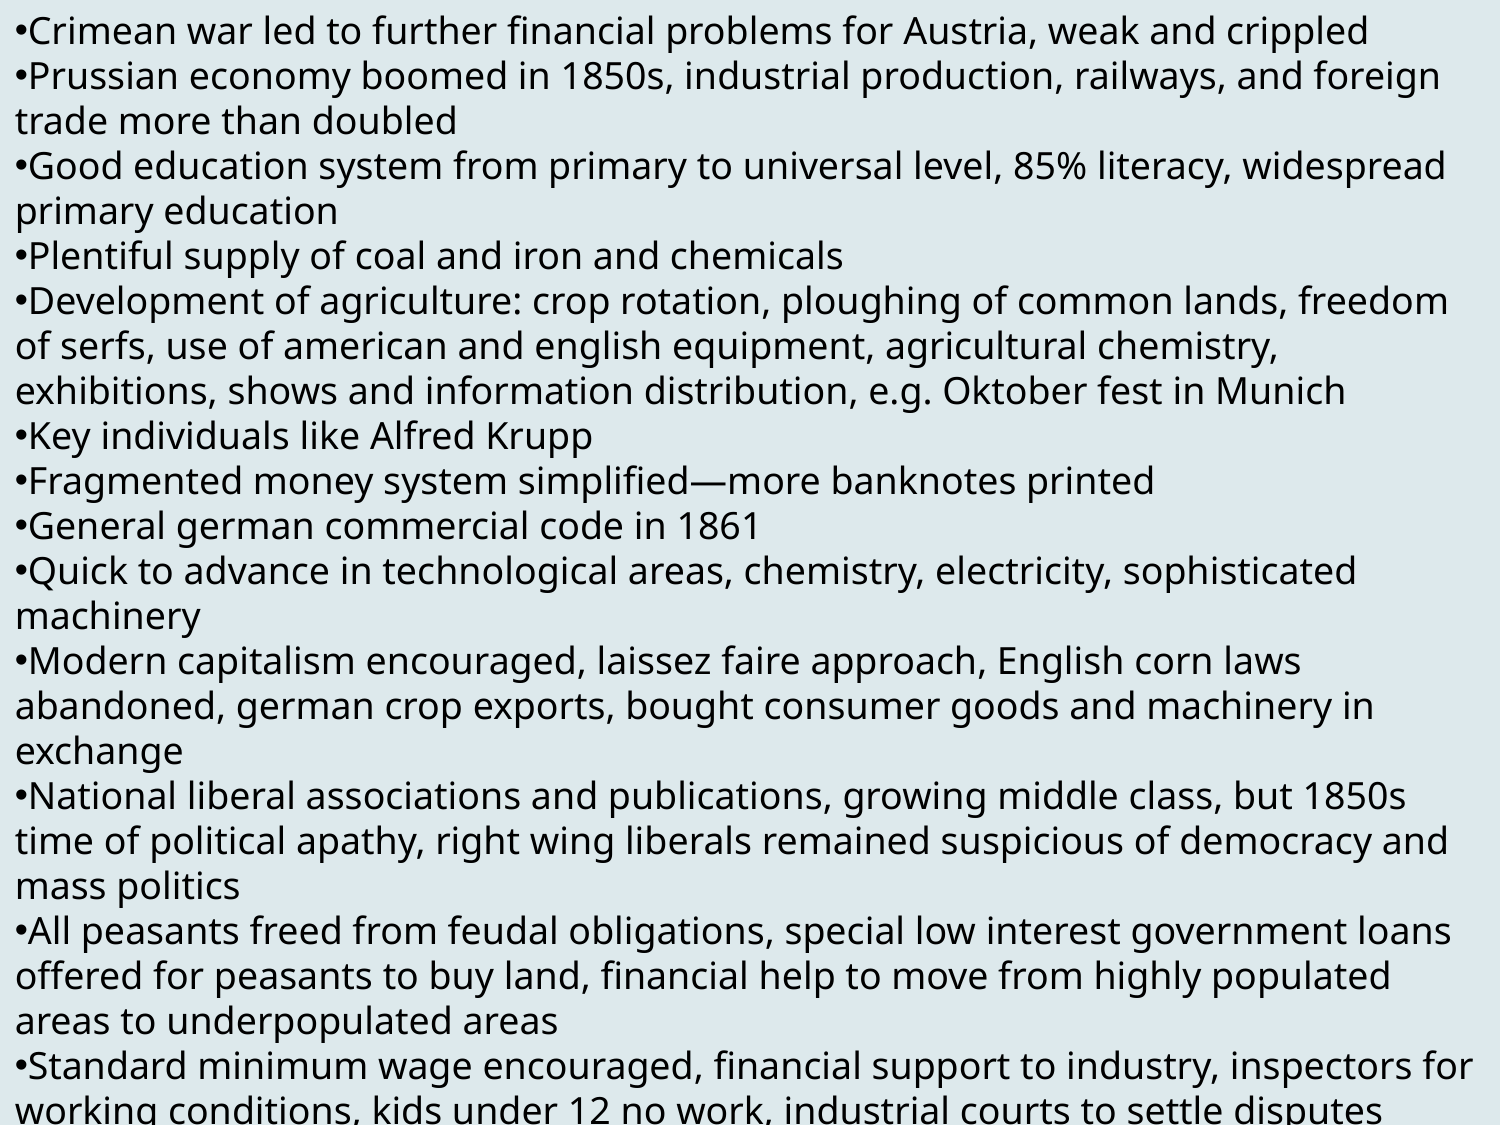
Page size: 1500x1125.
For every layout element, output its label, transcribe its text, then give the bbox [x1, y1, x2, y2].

text_box Crimean war led to further financial problems for Austria, weak and crippled Prussian economy boomed in 1850s, industrial production, railways, and foreign trade more than doubled Good education system from primary to universal level, 85% literacy, widespread primary education Plentiful supply of coal and iron and chemicals Development of agriculture: crop rotation, ploughing of common lands, freedom of serfs, use of american and english equipment, agricultural chemistry, exhibitions, shows and information distribution, e.g. Oktober fest in Munich Key individuals like Alfred Krupp Fragmented money system simplified—more banknotes printed General german commercial code in 1861 Quick to advance in technological areas, chemistry, electricity, sophisticated machinery Modern capitalism encouraged, laissez faire approach, English corn laws abandoned, german crop exports, bought consumer goods and machinery in exchange National liberal associations and publications, growing middle class, but 1850s time of political apathy, right wing liberals remained suspicious of democracy and mass politics All peasants freed from feudal obligations, special low interest government loans offered for peasants to buy land, financial help to move from highly populated areas to underpopulated areas Standard minimum wage encouraged, financial support to industry, inspectors for working conditions, kids under 12 no work, industrial courts to settle disputes Strict censorship continued, no political party meetings allowed Neutrality in crimean war preserved economy and ties with great powers while austria lost friendship of russia [0, 0, 1500, 1125]
